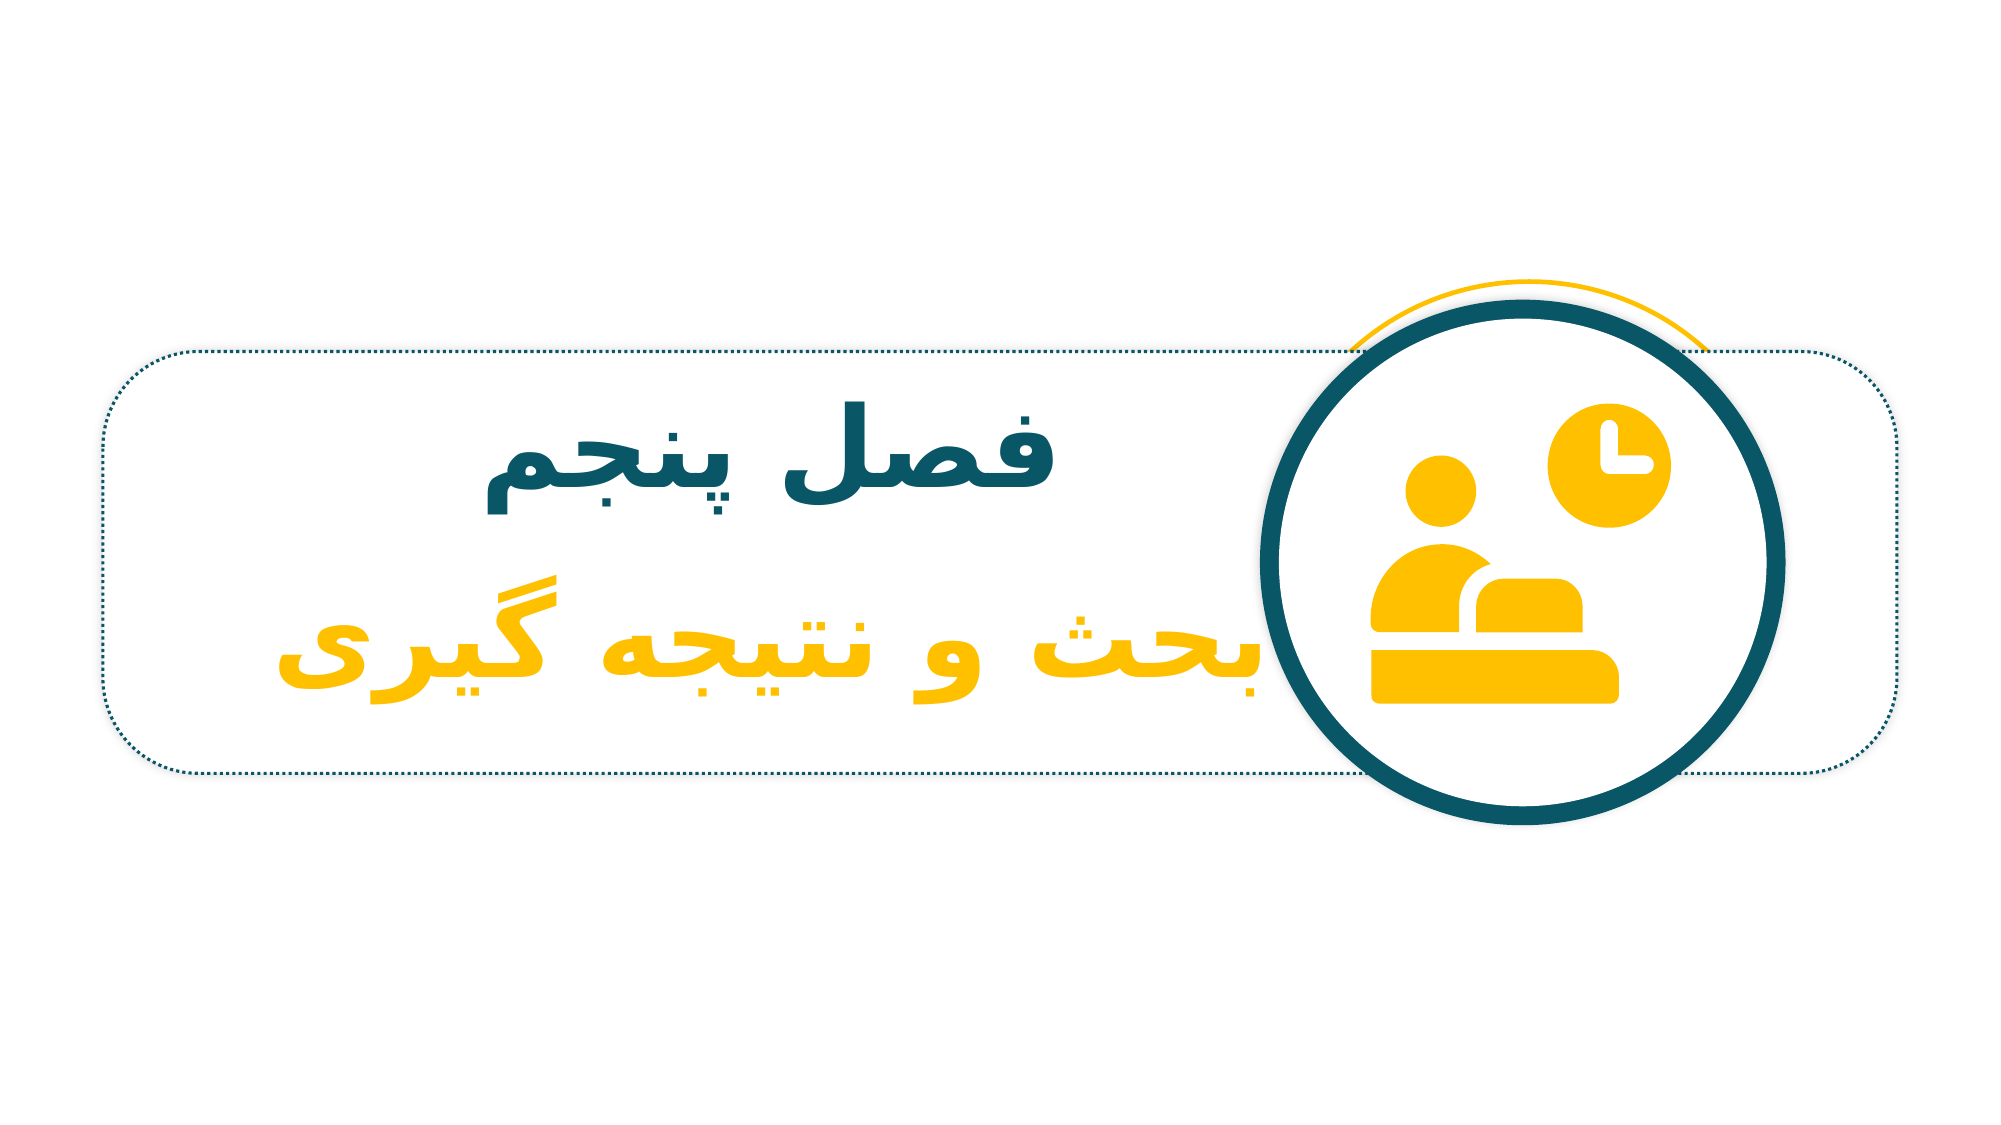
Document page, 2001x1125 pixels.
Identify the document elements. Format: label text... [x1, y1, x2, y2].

text_box بحث و نتیجه گیری [40, 557, 1503, 708]
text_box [1370, 403, 1671, 704]
text_box فصل پنجم [40, 368, 1503, 518]
